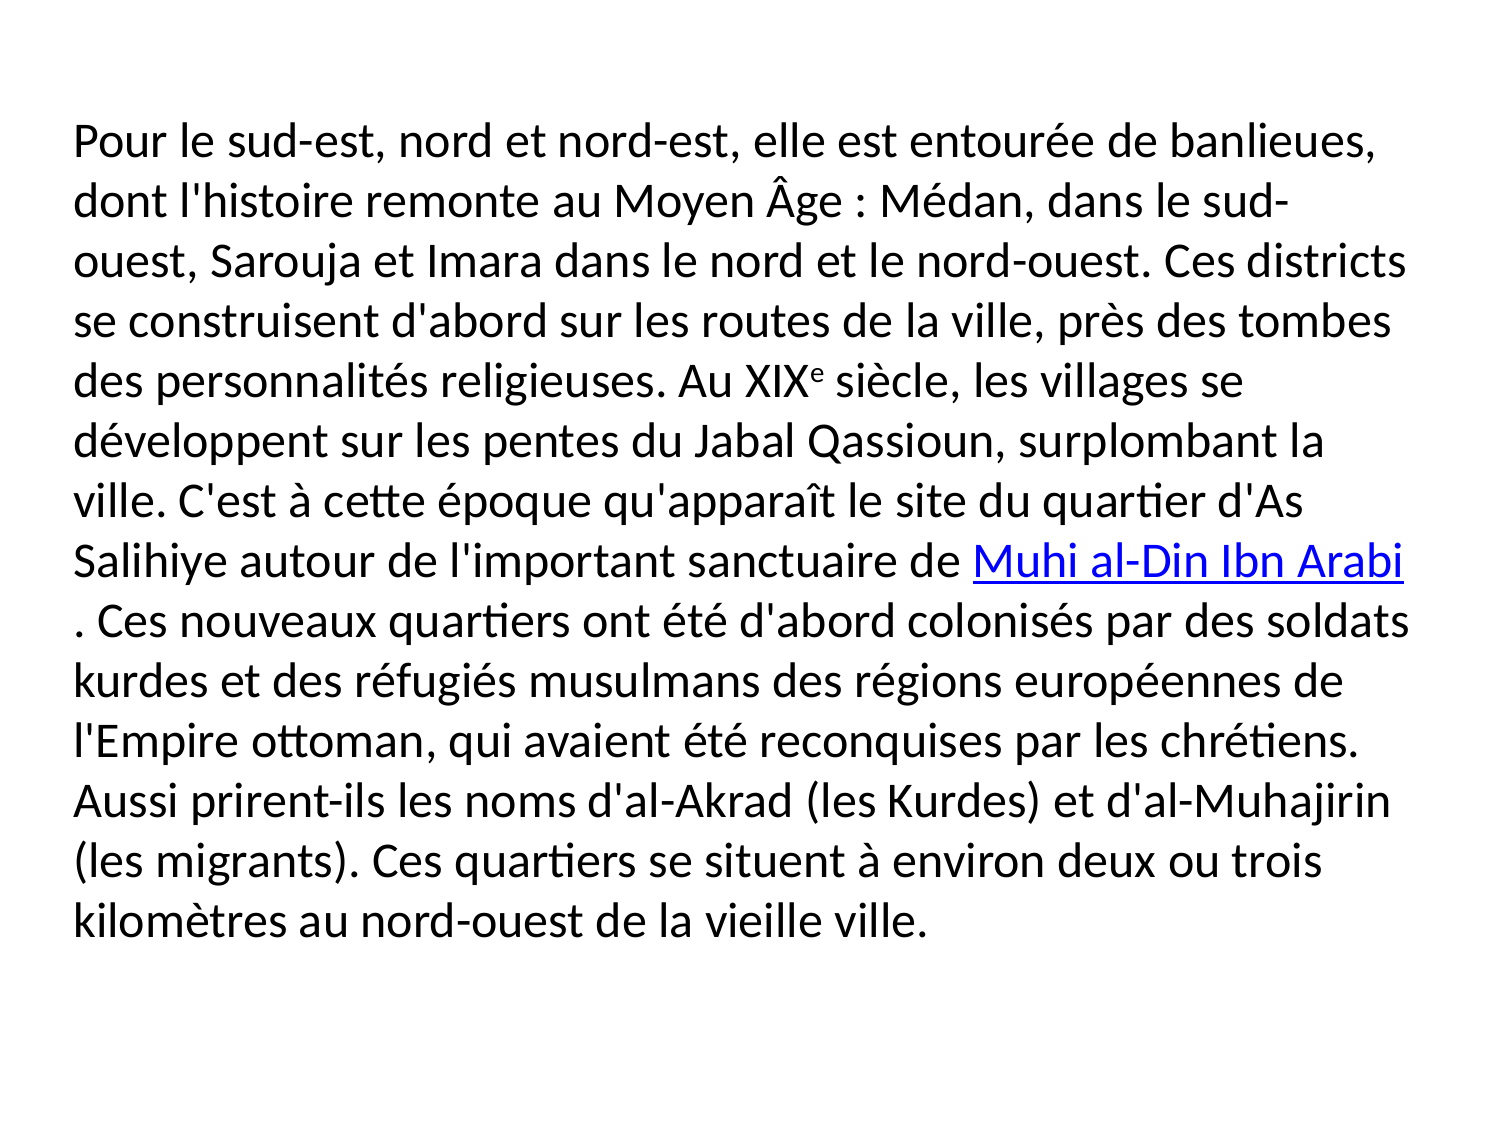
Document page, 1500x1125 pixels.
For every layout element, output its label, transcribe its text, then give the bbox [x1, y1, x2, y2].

text_box Pour le sud-est, nord et nord-est, elle est entourée de banlieues, dont l'histoire remonte au Moyen Âge : Médan, dans le sud-ouest, Sarouja et Imara dans le nord et le nord-ouest. Ces districts se construisent d'abord sur les routes de la ville, près des tombes des personnalités religieuses. Au XIXe siècle, les villages se développent sur les pentes du Jabal Qassioun, surplombant la ville. C'est à cette époque qu'apparaît le site du quartier d'As Salihiye autour de l'important sanctuaire de Muhi al-Din Ibn Arabi. Ces nouveaux quartiers ont été d'abord colonisés par des soldats kurdes et des réfugiés musulmans des régions européennes de l'Empire ottoman, qui avaient été reconquises par les chrétiens. Aussi prirent-ils les noms d'al-Akrad (les Kurdes) et d'al-Muhajirin (les migrants). Ces quartiers se situent à environ deux ou trois kilomètres au nord-ouest de la vieille ville. [58, 100, 1430, 956]
